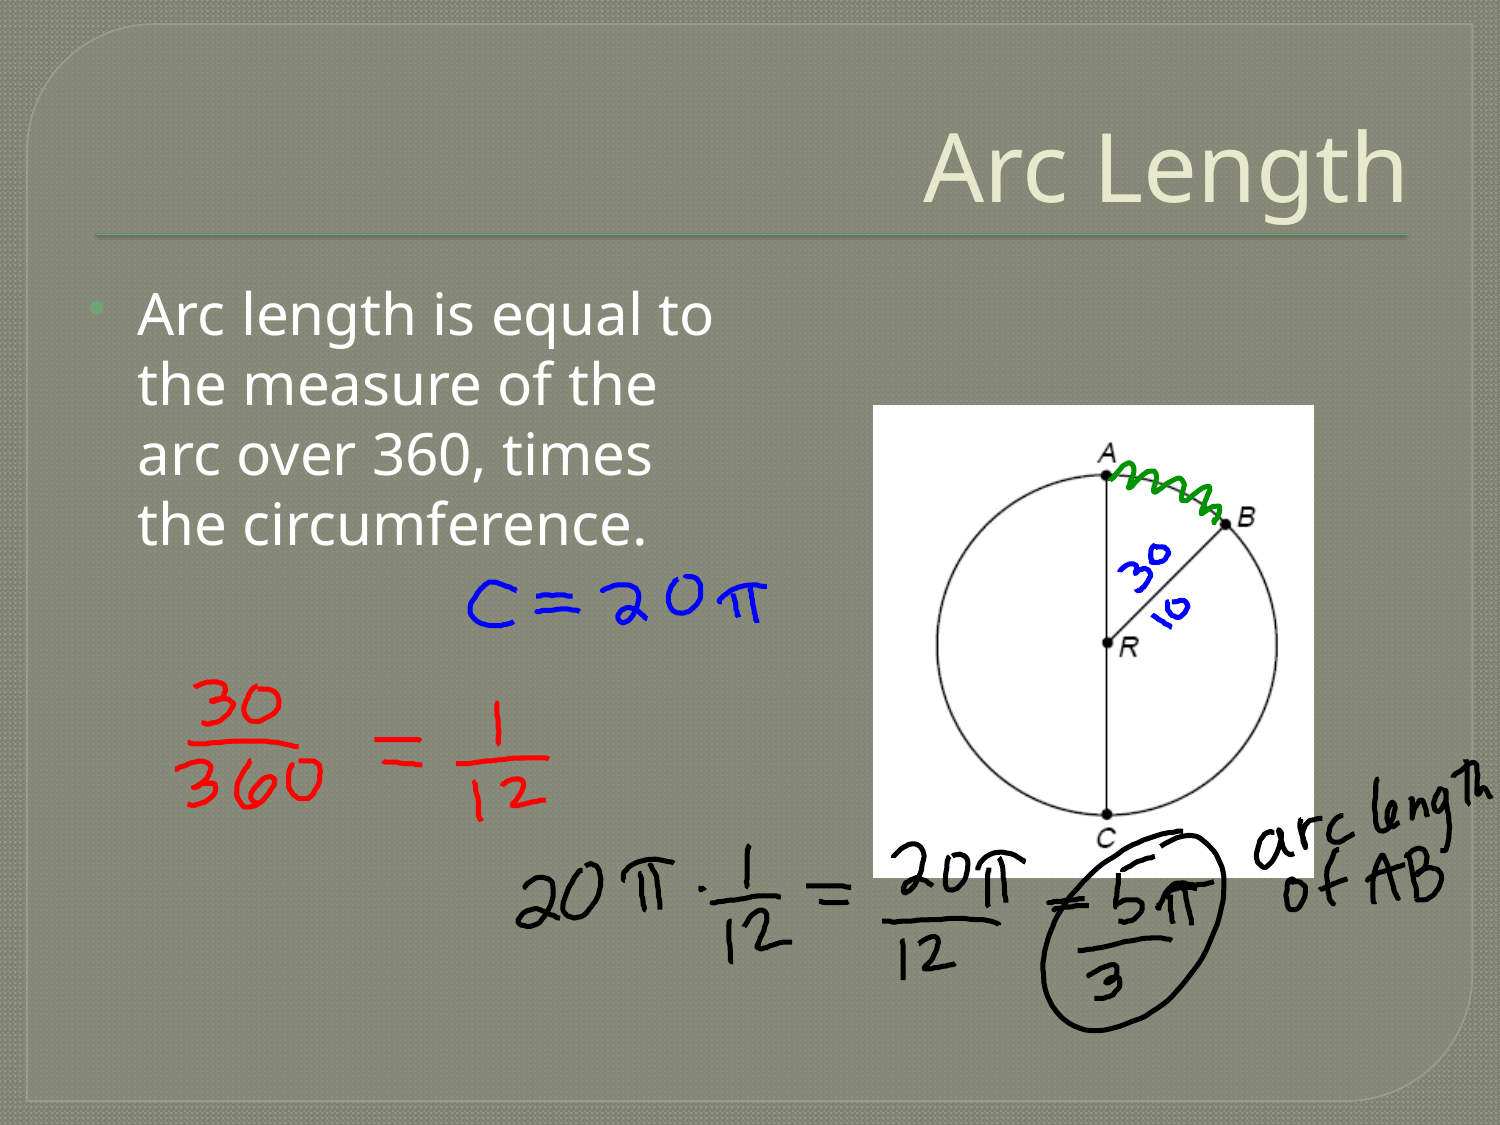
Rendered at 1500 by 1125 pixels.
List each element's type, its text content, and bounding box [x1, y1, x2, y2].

text_box [601, 584, 648, 624]
text_box [495, 702, 500, 745]
text_box [456, 757, 549, 765]
text_box [193, 681, 235, 725]
text_box [473, 781, 483, 822]
text_box [718, 584, 767, 603]
text_box [750, 592, 758, 623]
text_box [733, 598, 740, 618]
list Arc length is equal to the measure of the arc over 360, times the circumference. [75, 270, 738, 1013]
text_box [469, 581, 517, 627]
text_box [667, 575, 702, 614]
text_box [235, 759, 276, 808]
text_box [374, 738, 422, 742]
text_box [382, 760, 423, 766]
text_box [536, 608, 581, 613]
title Arc Length [75, 41, 1425, 230]
text_box [501, 779, 510, 789]
text_box [243, 685, 280, 723]
text_box [187, 740, 299, 748]
text_box [287, 760, 322, 800]
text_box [517, 759, 1492, 1031]
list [873, 405, 1315, 758]
text_box [174, 760, 217, 807]
